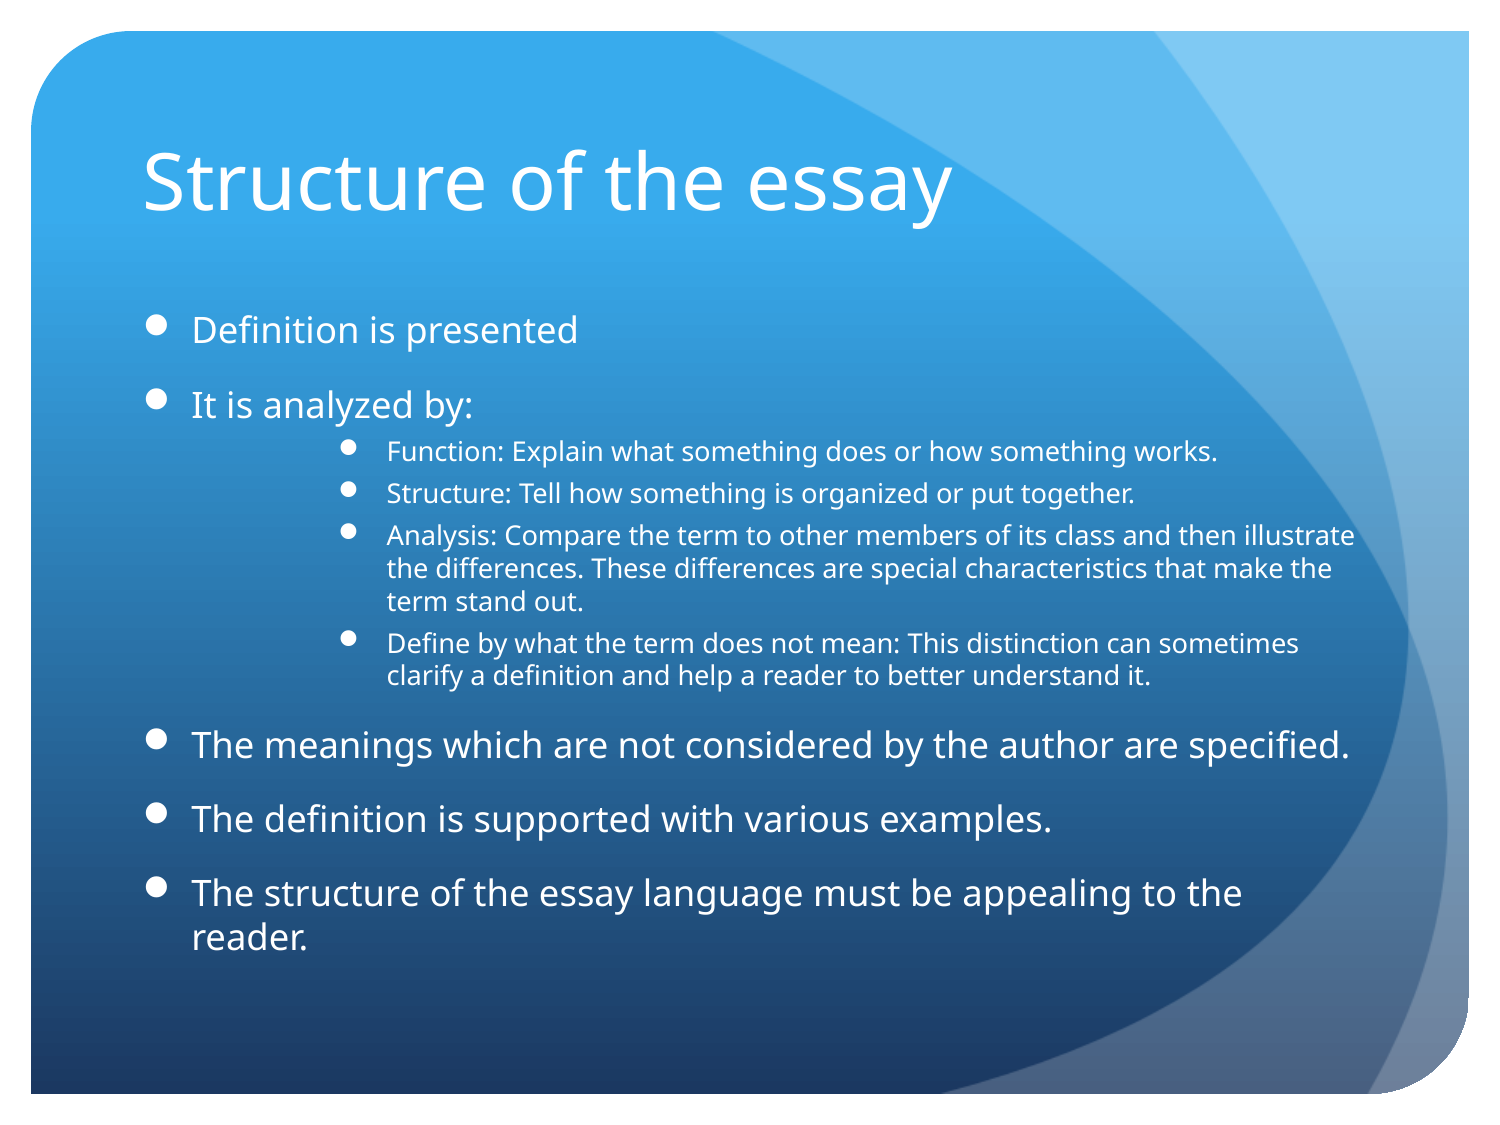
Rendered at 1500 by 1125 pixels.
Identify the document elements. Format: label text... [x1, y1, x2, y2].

title Structure of the essay [127, 62, 1372, 234]
picture [24, 30, 1473, 1094]
list Definition is presented It is analyzed by: Function: Explain what something does or how something works. Structure: Tell how something is organized or put together. Analysis: Compare the term to other members of its class and then illustrate the differences. These differences are special characteristics that make the term stand out. Define by what the term does not mean: This distinction can sometimes clarify a definition and help a reader to better understand it. The meanings which are not considered by the author are specified. The definition is supported with various examples. The structure of the essay language must be appealing to the reader. [127, 299, 1372, 991]
